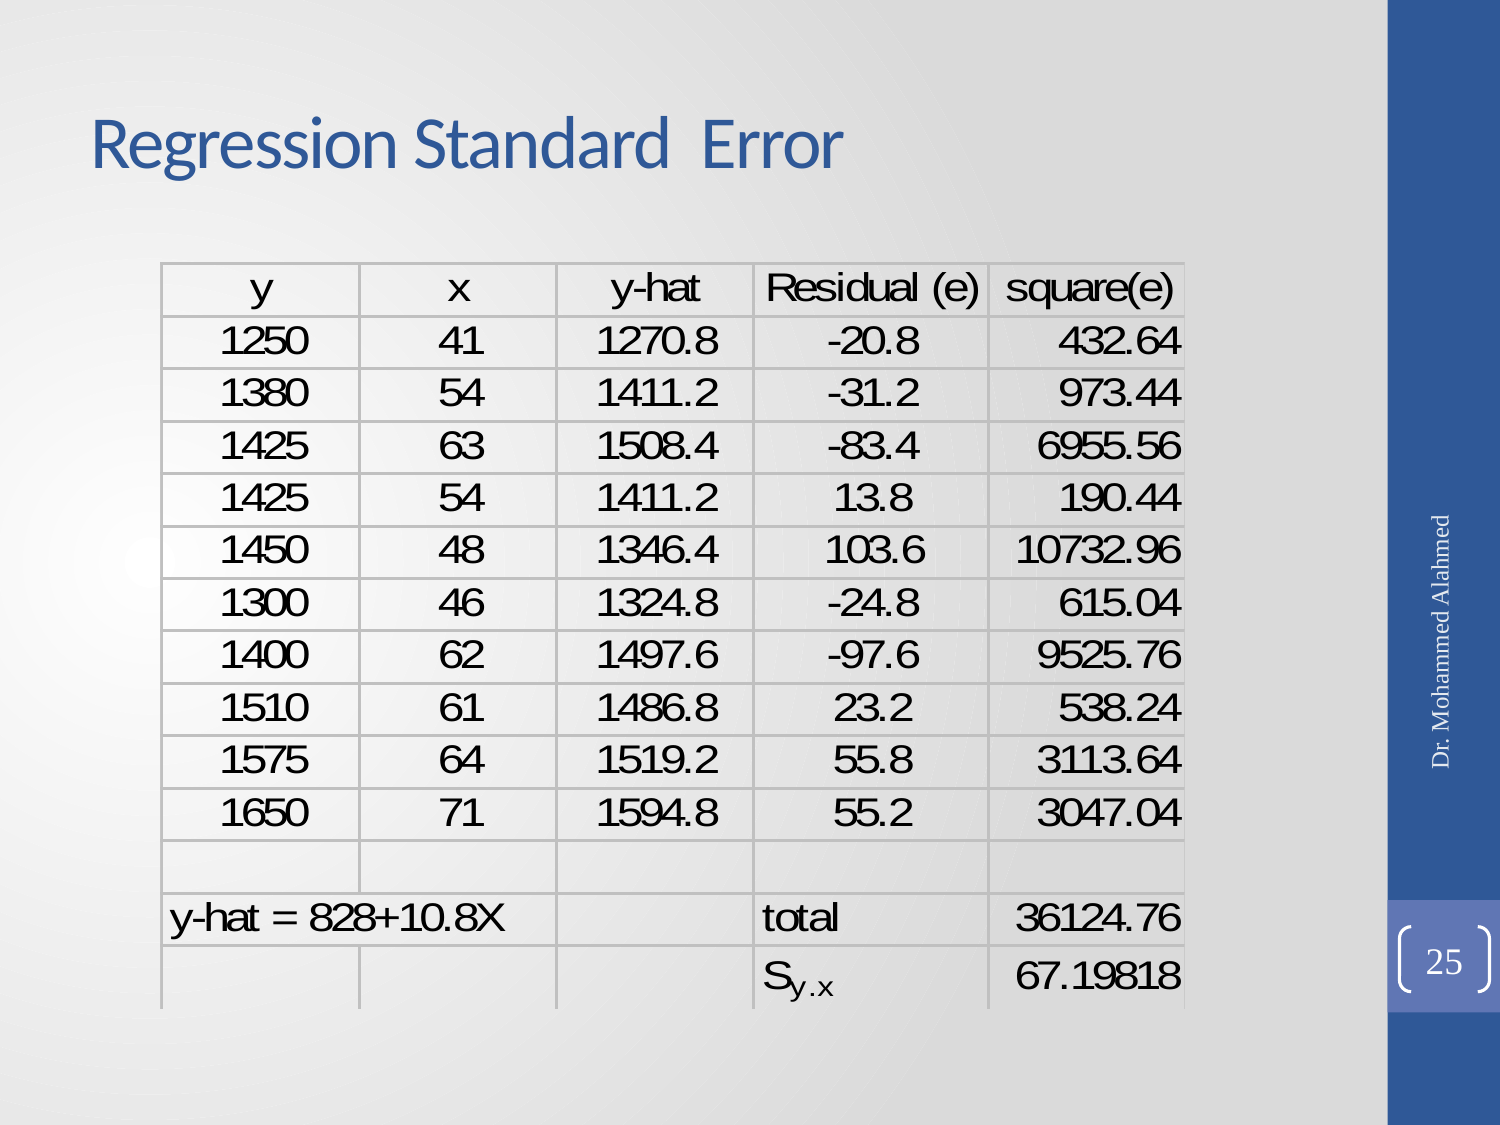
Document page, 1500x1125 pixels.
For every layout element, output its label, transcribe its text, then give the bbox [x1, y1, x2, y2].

footer Dr. Mohammed Alahmed [1408, 500, 1469, 889]
slide_number 25 [1397, 925, 1492, 994]
title Regression Standard Error [75, 45, 1325, 233]
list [159, 261, 1188, 1013]
